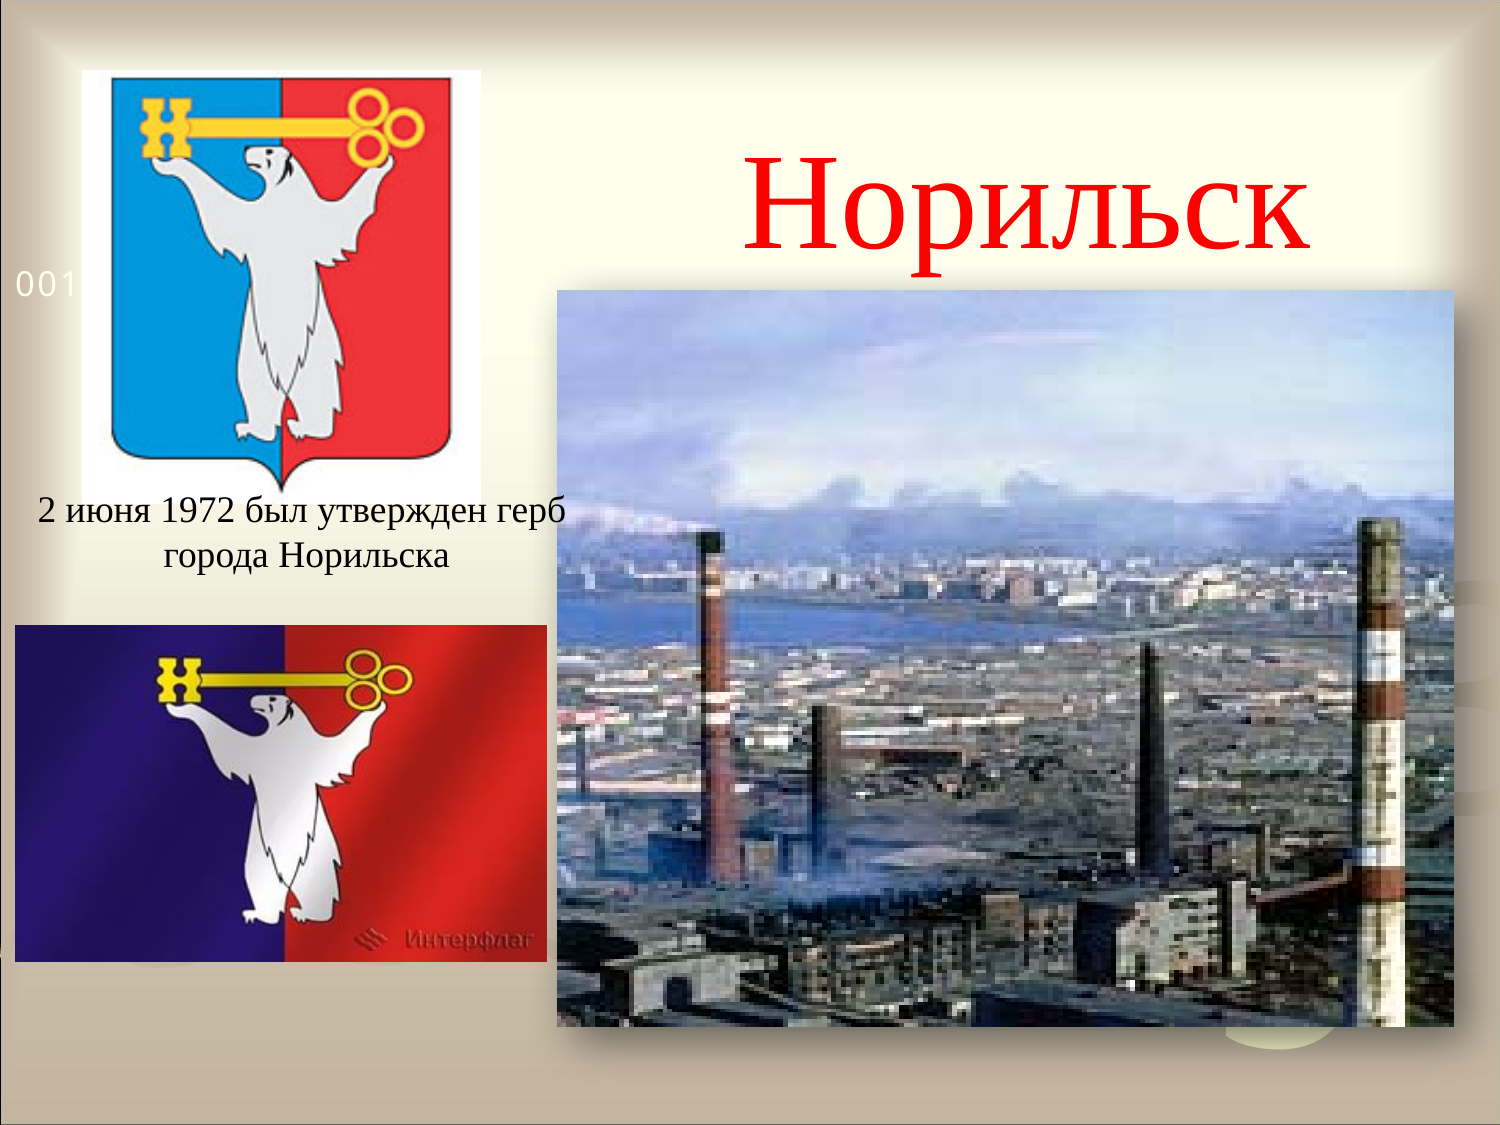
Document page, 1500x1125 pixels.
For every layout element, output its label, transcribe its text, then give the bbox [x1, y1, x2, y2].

text_box 2 июня 1972 был утвержден герб города Норильска [0, 477, 552, 583]
picture [0, 0, 1500, 1125]
title Норильск [486, 99, 1388, 288]
